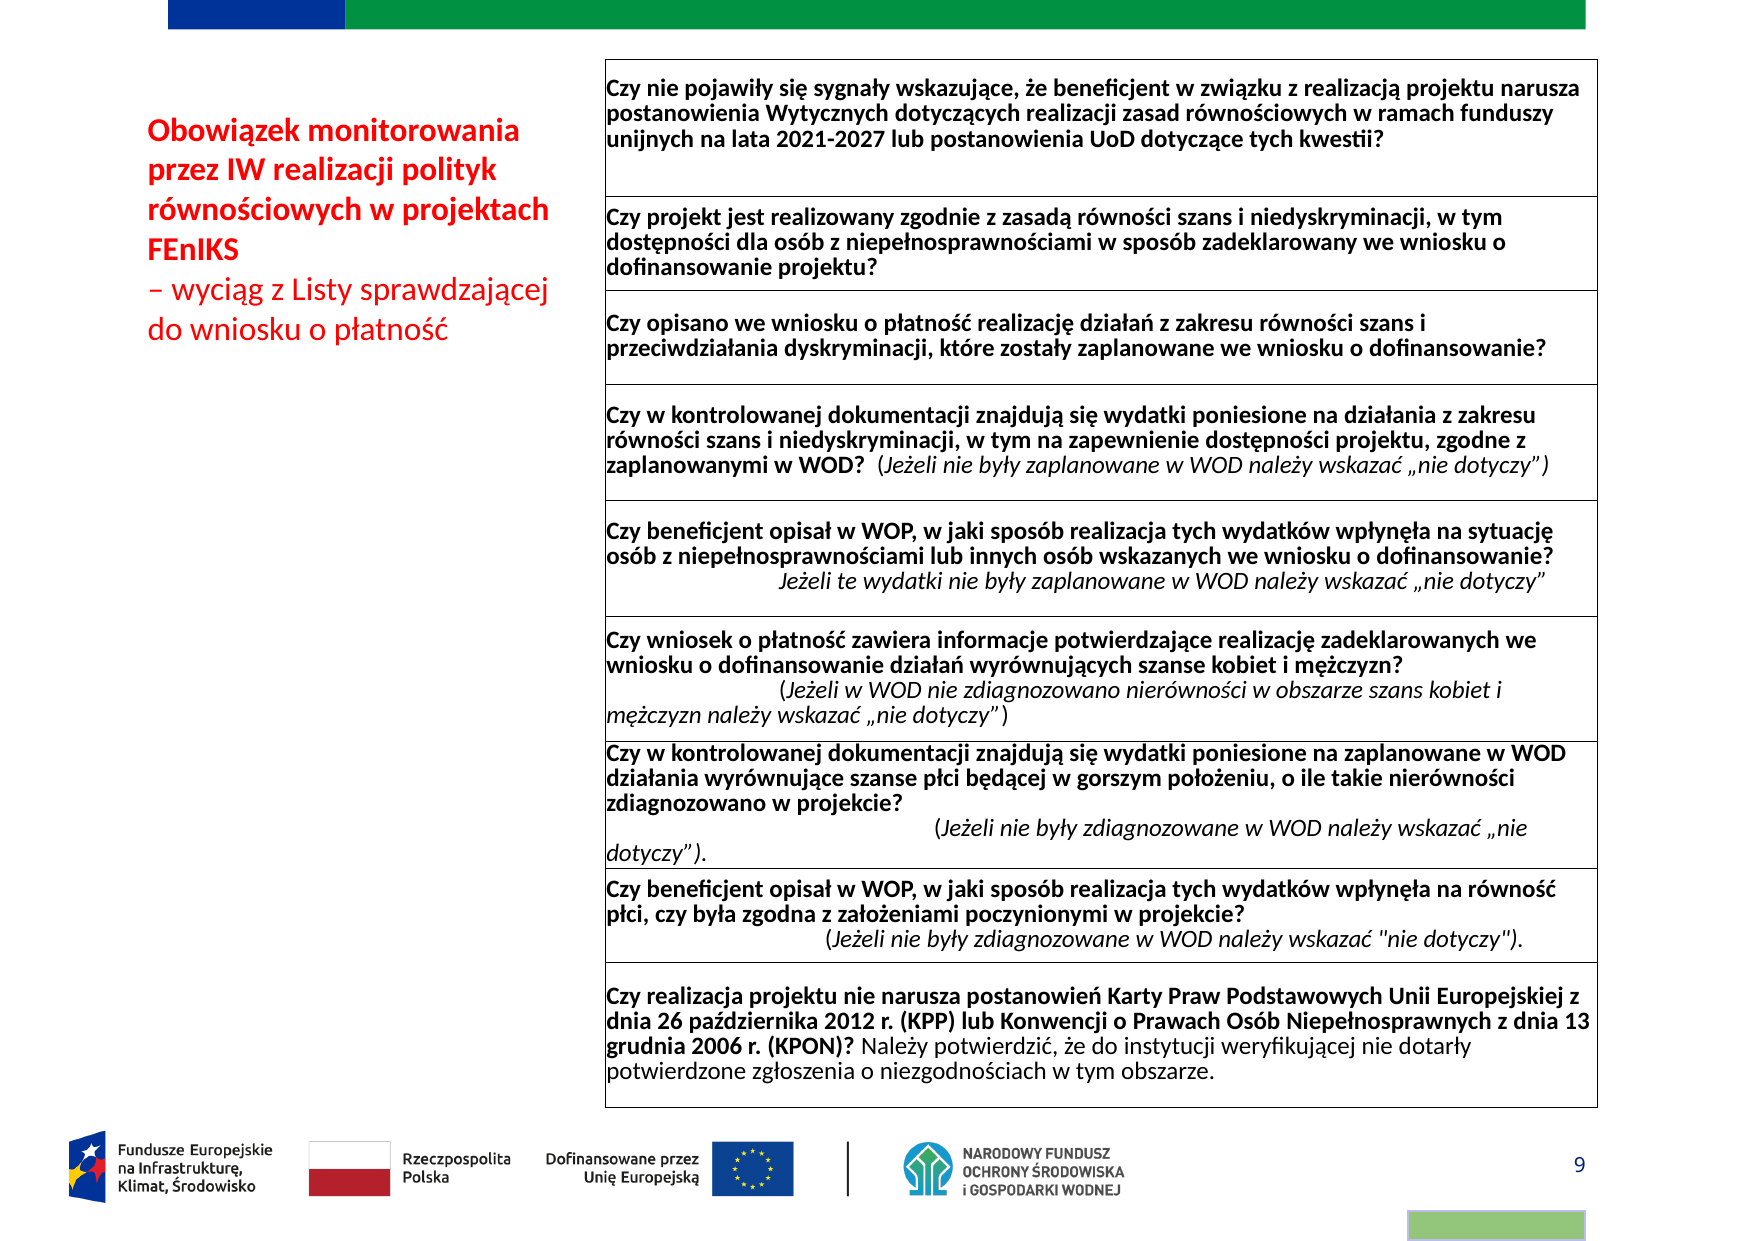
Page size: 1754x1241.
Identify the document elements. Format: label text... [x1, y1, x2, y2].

table_cell Czy projekt jest realizowany zgodnie z zasadą równości szans i niedyskryminacji, w tym dostępności dla osób z niepełnosprawnościami w sposób zadeklarowany we wniosku o dofinansowanie projektu? [606, 197, 1597, 290]
table_cell Czy wniosek o płatność zawiera informacje potwierdzające realizację zadeklarowanych we wniosku o dofinansowanie działań wyrównujących szanse kobiet i mężczyzn? (Jeżeli w WOD nie zdiagnozowano nierówności w obszarze szans kobiet i mężczyzn należy wskazać „nie dotyczy”) [606, 617, 1597, 741]
table_cell Czy beneficjent opisał w WOP, w jaki sposób realizacja tych wydatków wpłynęła na równość płci, czy była zgodna z założeniami poczynionymi w projekcie? (Jeżeli nie były zdiagnozowane w WOD należy wskazać "nie dotyczy"). [606, 869, 1597, 962]
picture [49, 1112, 1143, 1221]
text_box Obowiązek monitorowania przez IW realizacji polityk równościowych w projektach FEnIKS – wyciąg z Listy sprawdzającej do wniosku o płatność [132, 100, 582, 355]
title Najważniejsze informacje [168, 59, 605, 325]
table_cell Czy w kontrolowanej dokumentacji znajdują się wydatki poniesione na działania z zakresu równości szans i niedyskryminacji, w tym na zapewnienie dostępności projektu, zgodne z zaplanowanymi w WOD? (Jeżeli nie były zaplanowane w WOD należy wskazać „nie dotyczy”) [606, 385, 1597, 500]
slide_number 9 [1408, 1151, 1586, 1181]
table_header Czy nie pojawiły się sygnały wskazujące, że beneficjent w związku z realizacją projektu narusza postanowienia Wytycznych dotyczących realizacji zasad równościowych w ramach funduszy unijnych na lata 2021-2027 lub postanowienia UoD dotyczące tych kwestii? [606, 60, 1597, 196]
table_cell Czy w kontrolowanej dokumentacji znajdują się wydatki poniesione na zaplanowane w WOD działania wyrównujące szanse płci będącej w gorszym położeniu, o ile takie nierówności zdiagnozowano w projekcie? (Jeżeli nie były zdiagnozowane w WOD należy wskazać „nie dotyczy”). [606, 742, 1597, 868]
table_cell Czy beneficjent opisał w WOP, w jaki sposób realizacja tych wydatków wpłynęła na sytuację osób z niepełnosprawnościami lub innych osób wskazanych we wniosku o dofinansowanie? Jeżeli te wydatki nie były zaplanowane w WOD należy wskazać „nie dotyczy” [606, 501, 1597, 616]
table_cell Czy realizacja projektu nie narusza postanowień Karty Praw Podstawowych Unii Europejskiej z dnia 26 października 2012 r. (KPP) lub Konwencji o Prawach Osób Niepełnosprawnych z dnia 13 grudnia 2006 r. (KPON)? Należy potwierdzić, że do instytucji weryfikującej nie dotarły potwierdzone zgłoszenia o niezgodnościach w tym obszarze. [606, 963, 1597, 1107]
table_cell Czy opisano we wniosku o płatność realizację działań z zakresu równości szans i przeciwdziałania dyskryminacji, które zostały zaplanowane we wniosku o dofinansowanie? [606, 291, 1597, 384]
